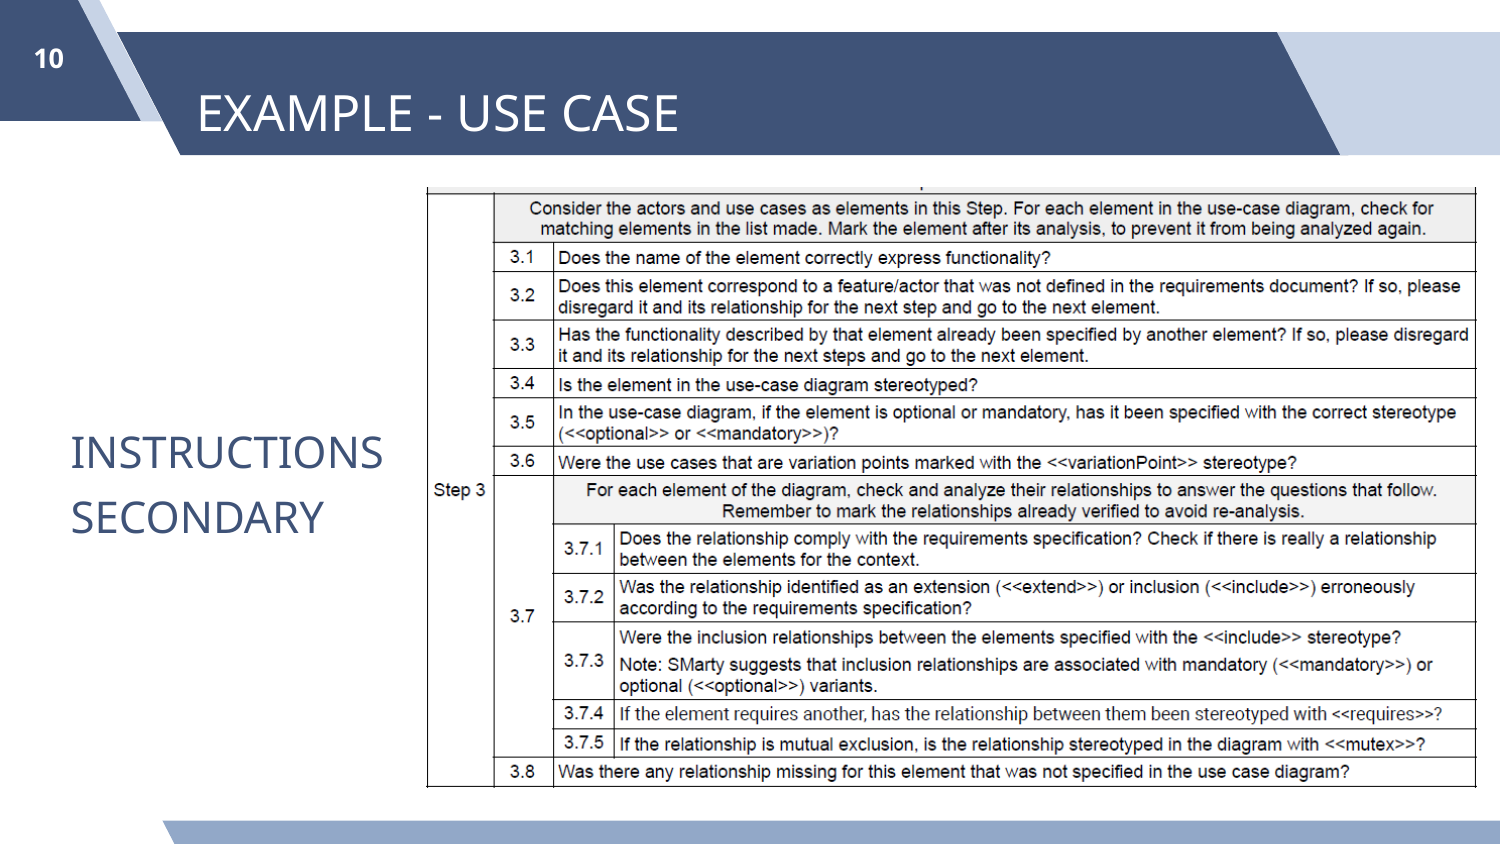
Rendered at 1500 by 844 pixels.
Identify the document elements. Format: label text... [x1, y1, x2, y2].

picture [421, 187, 1482, 797]
list INSTRUCTIONS SECONDARY [55, 202, 403, 765]
title EXAMPLE - USE CASE [181, 45, 1285, 169]
slide_number ‹#› [0, 0, 98, 121]
